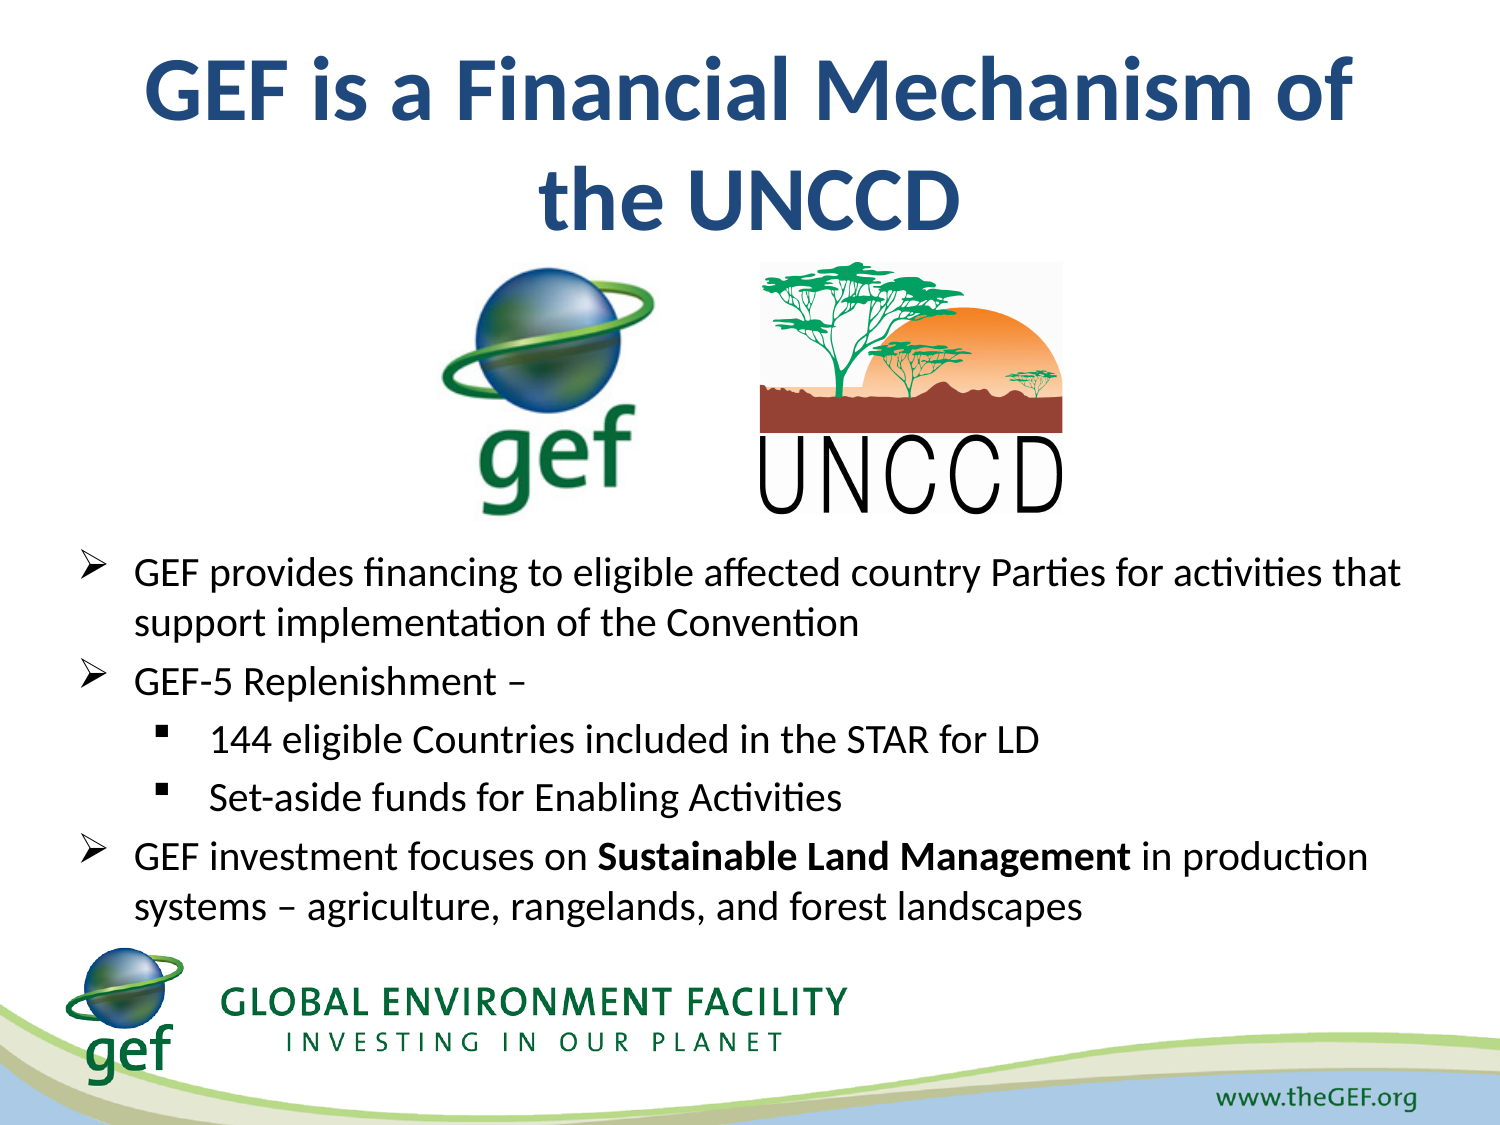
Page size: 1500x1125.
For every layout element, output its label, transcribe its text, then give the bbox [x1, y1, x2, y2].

picture [759, 262, 1063, 515]
text_box GEF provides financing to eligible affected country Parties for activities that support implementation of the Convention GEF-5 Replenishment – 144 eligible Countries included in the STAR for LD Set-aside funds for Enabling Activities GEF investment focuses on Sustainable Land Management in production systems – agriculture, rangelands, and forest landscapes [62, 537, 1463, 938]
picture [437, 262, 660, 523]
picture [0, 920, 1500, 1125]
title GEF is a Financial Mechanism of the UNCCD [74, 44, 1426, 233]
